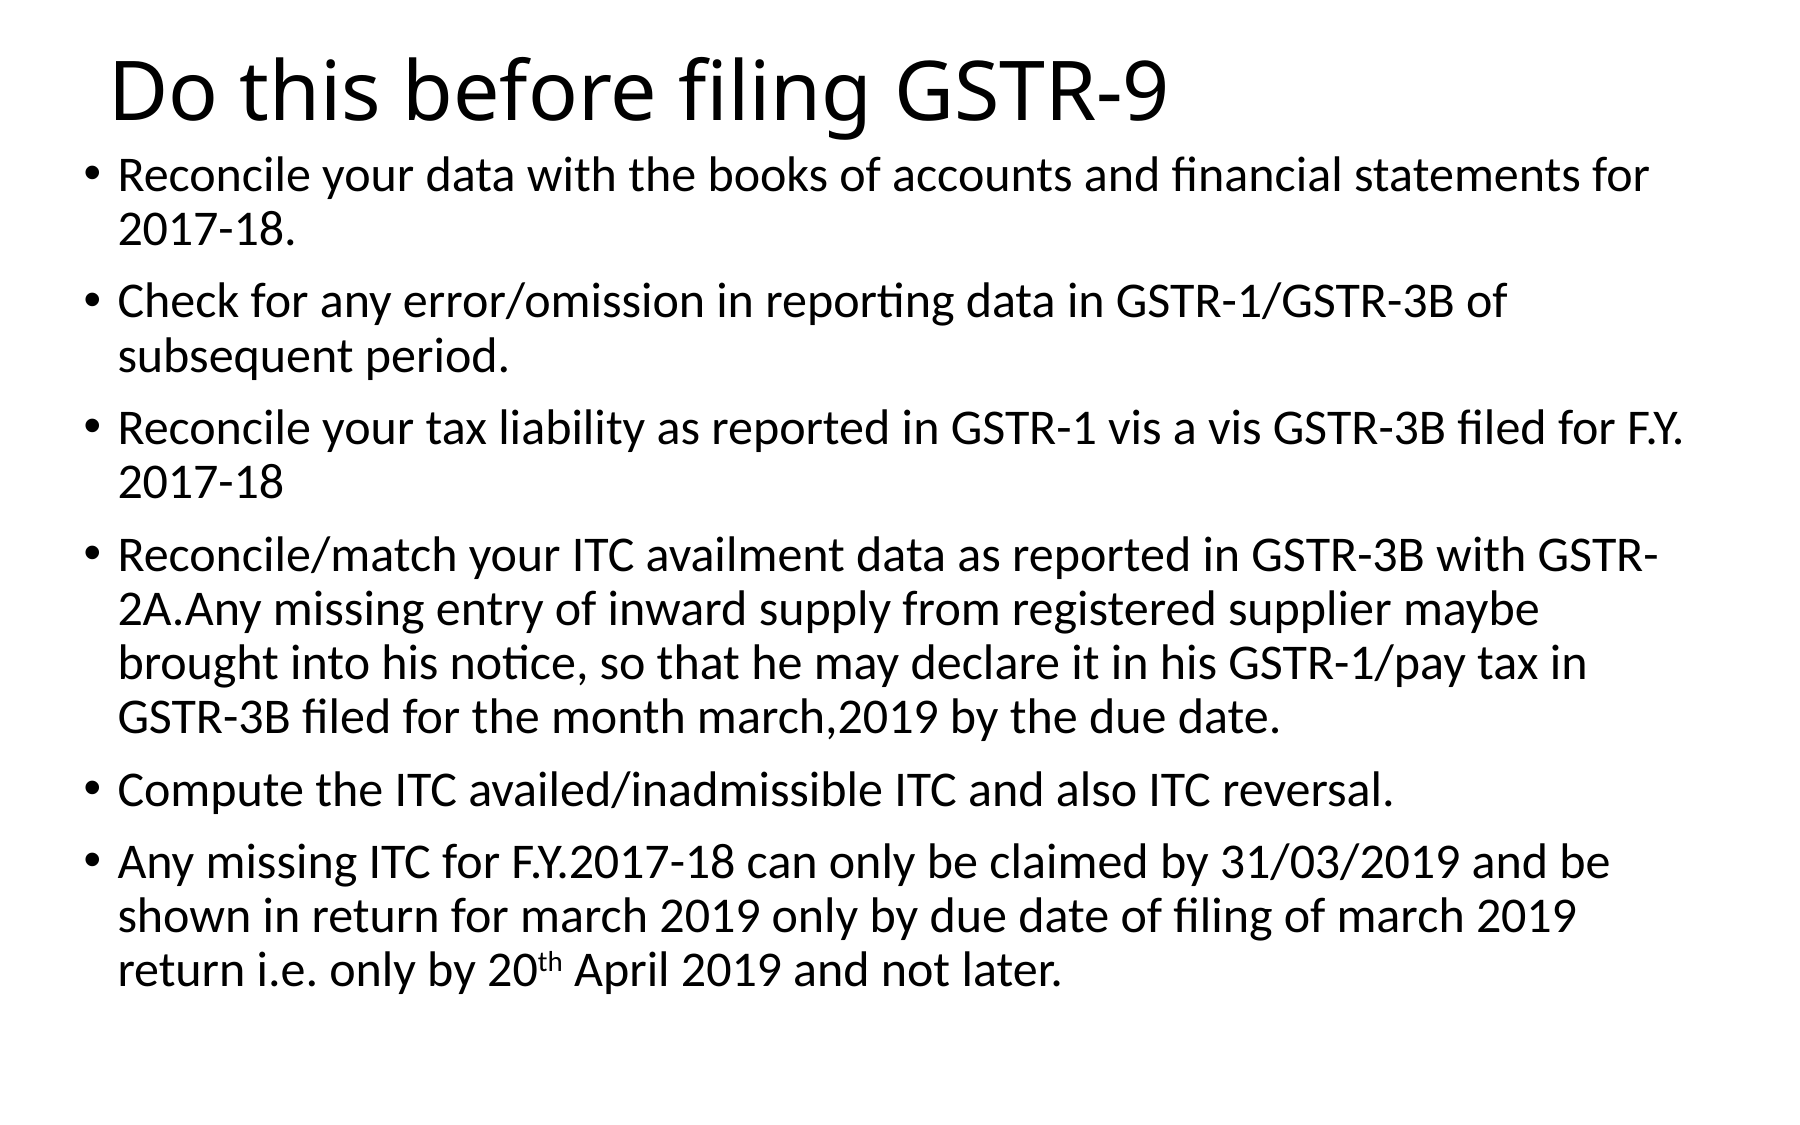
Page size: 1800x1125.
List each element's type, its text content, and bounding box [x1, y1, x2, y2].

title Do this before filing GSTR-9 [93, 0, 1714, 188]
list Reconcile your data with the books of accounts and financial statements for 2017-18. Check for any error/omission in reporting data in GSTR-1/GSTR-3B of subsequent period. Reconcile your tax liability as reported in GSTR-1 vis a vis GSTR-3B filed for F.Y. 2017-18 Reconcile/match your ITC availment data as reported in GSTR-3B with GSTR-2A.Any missing entry of inward supply from registered supplier maybe brought into his notice, so that he may declare it in his GSTR-1/pay tax in GSTR-3B filed for the month march,2019 by the due date. Compute the ITC availed/inadmissible ITC and also ITC reversal. Any missing ITC for F.Y.2017-18 can only be claimed by 31/03/2019 and be shown in return for march 2019 only by due date of filing of march 2019 return i.e. only by 20th April 2019 and not later. [68, 140, 1710, 1060]
